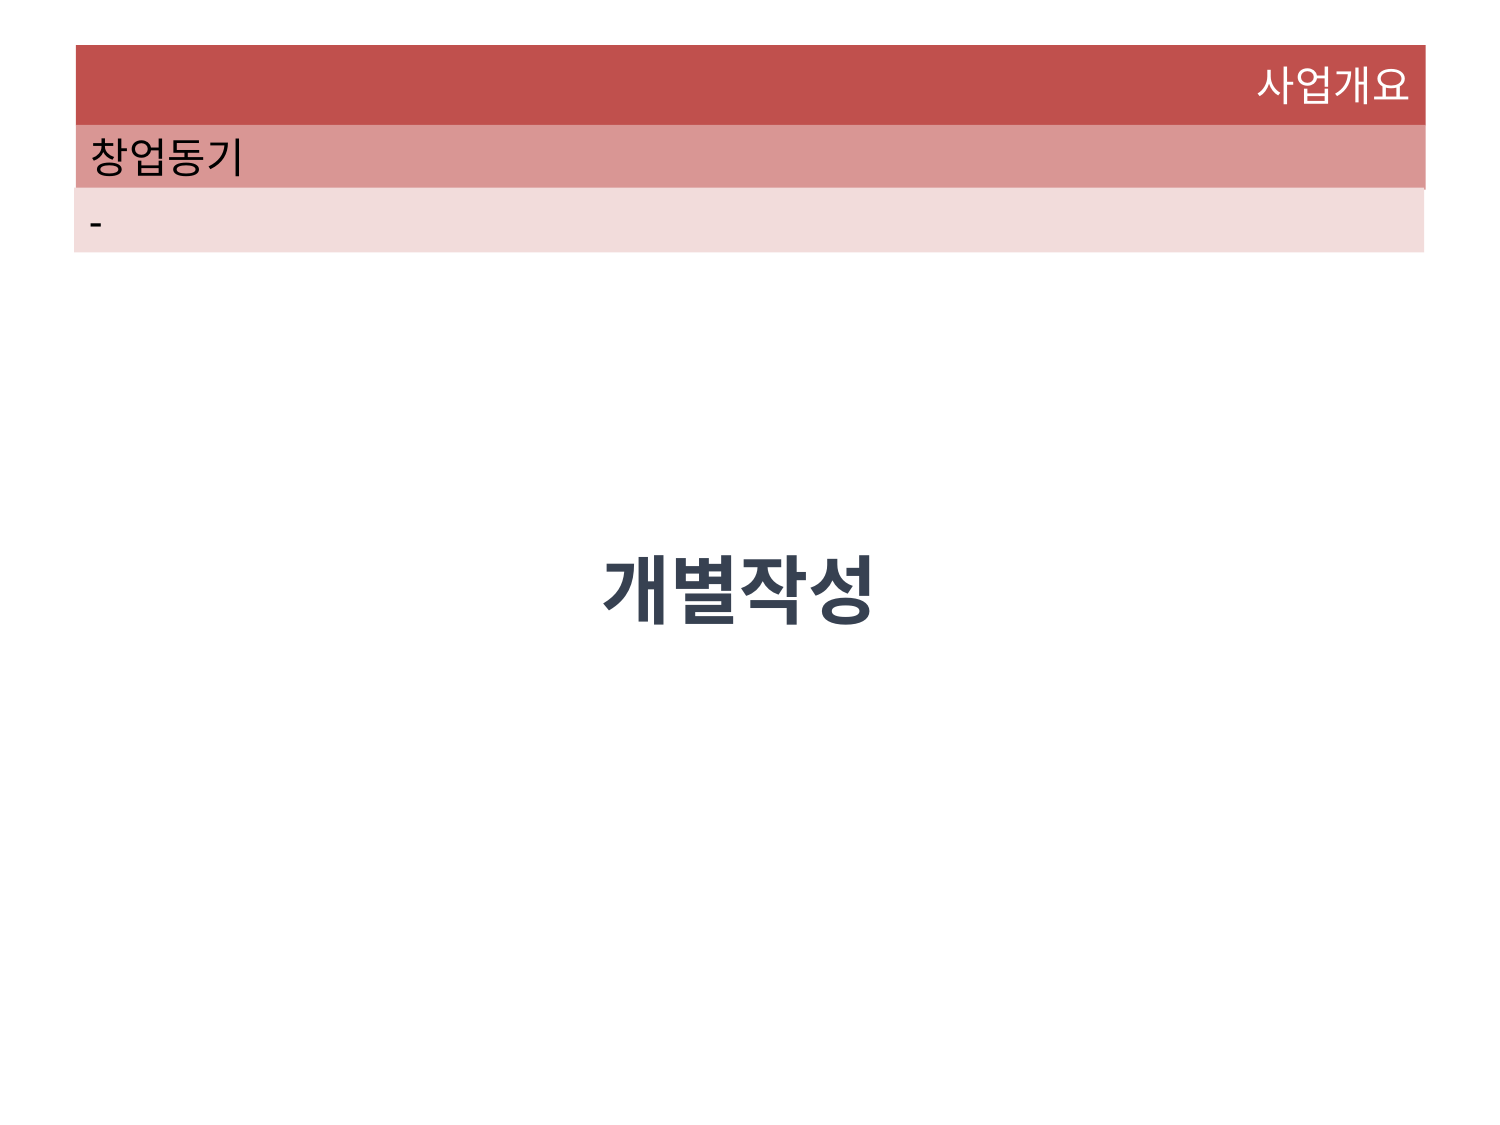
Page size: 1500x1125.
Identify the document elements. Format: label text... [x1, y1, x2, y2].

list 개별작성 [77, 326, 1402, 988]
text_box 창업동기 [75, 124, 1426, 190]
text_box 사업개요 [75, 45, 1426, 124]
text_box - [74, 187, 1425, 253]
